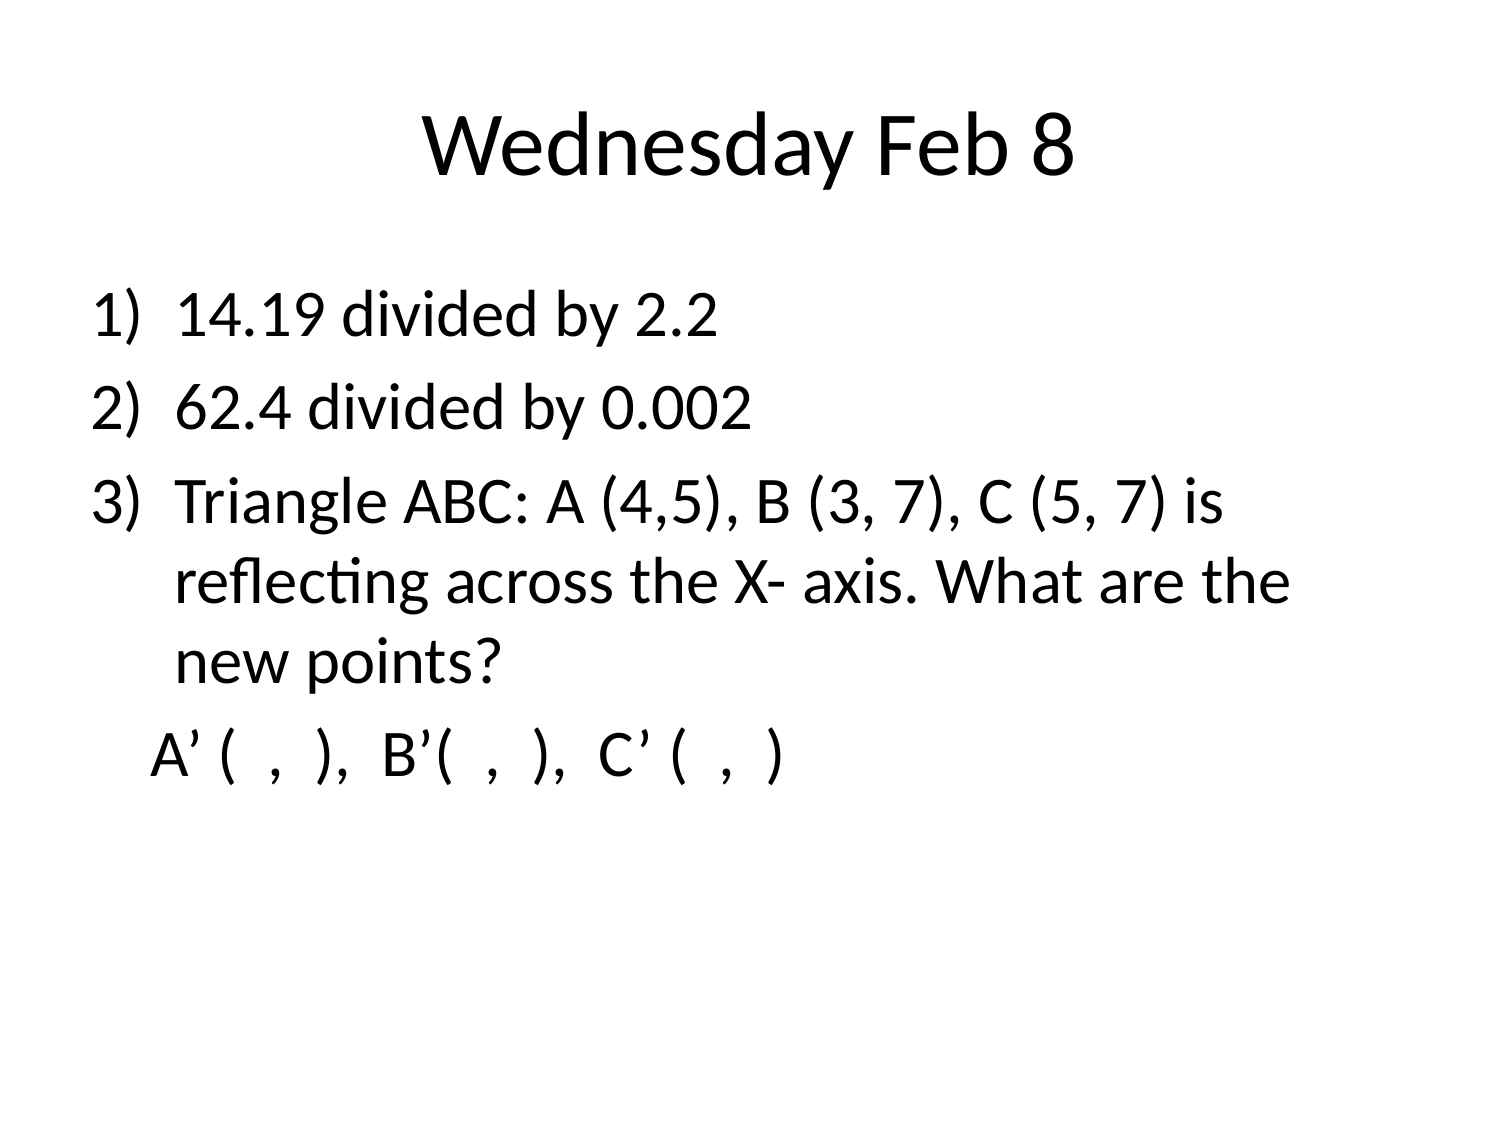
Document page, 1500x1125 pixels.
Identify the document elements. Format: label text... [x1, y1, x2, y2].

title Wednesday Feb 8 [75, 45, 1425, 233]
list 14.19 divided by 2.2 62.4 divided by 0.002 Triangle ABC: A (4,5), B (3, 7), C (5, 7) is reflecting across the X- axis. What are the new points? A’ ( , ), B’( , ), C’ ( , ) [75, 262, 1425, 1005]
